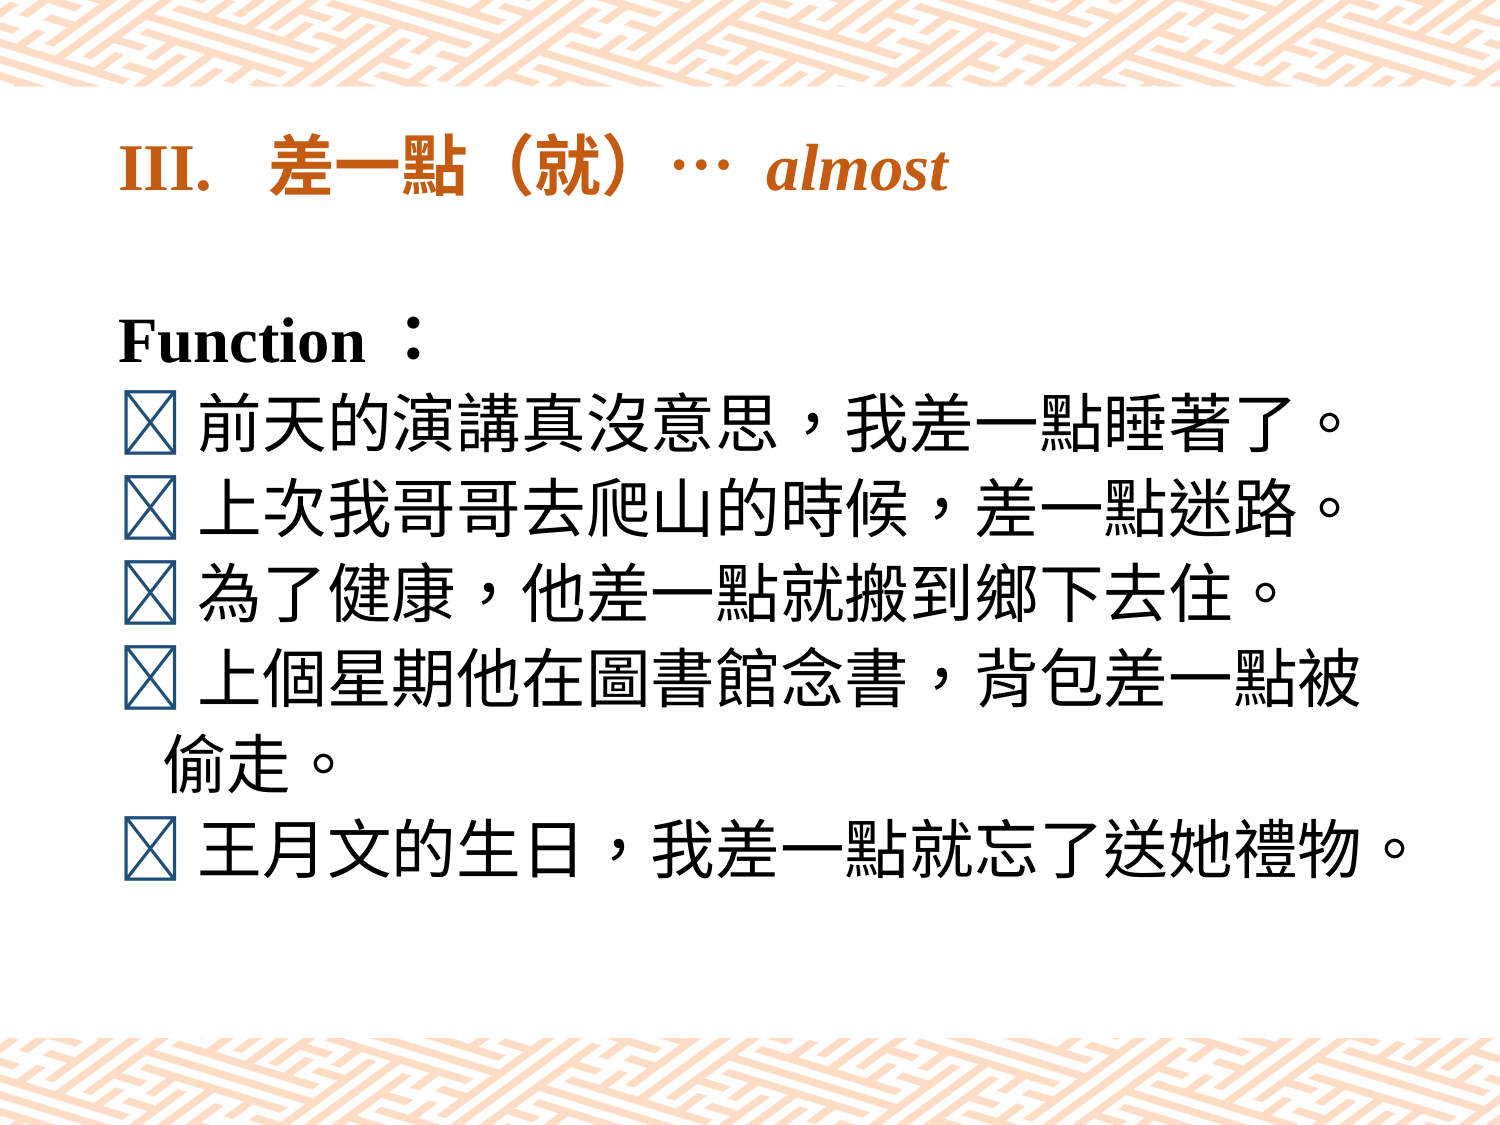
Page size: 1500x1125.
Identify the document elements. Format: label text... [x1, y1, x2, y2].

picture [0, 0, 1500, 1125]
list Function： 前天的演講真沒意思，我差一點睡著了。 上次我哥哥去爬山的時候，差一點迷路。 為了健康，他差一點就搬到鄉下去住。 上個星期他在圖書館念書，背包差一點被 偷走。 王月文的生日，我差一點就忘了送她禮物。 [103, 299, 1397, 1014]
title III. 差一點（就）… almost [103, 59, 1397, 278]
